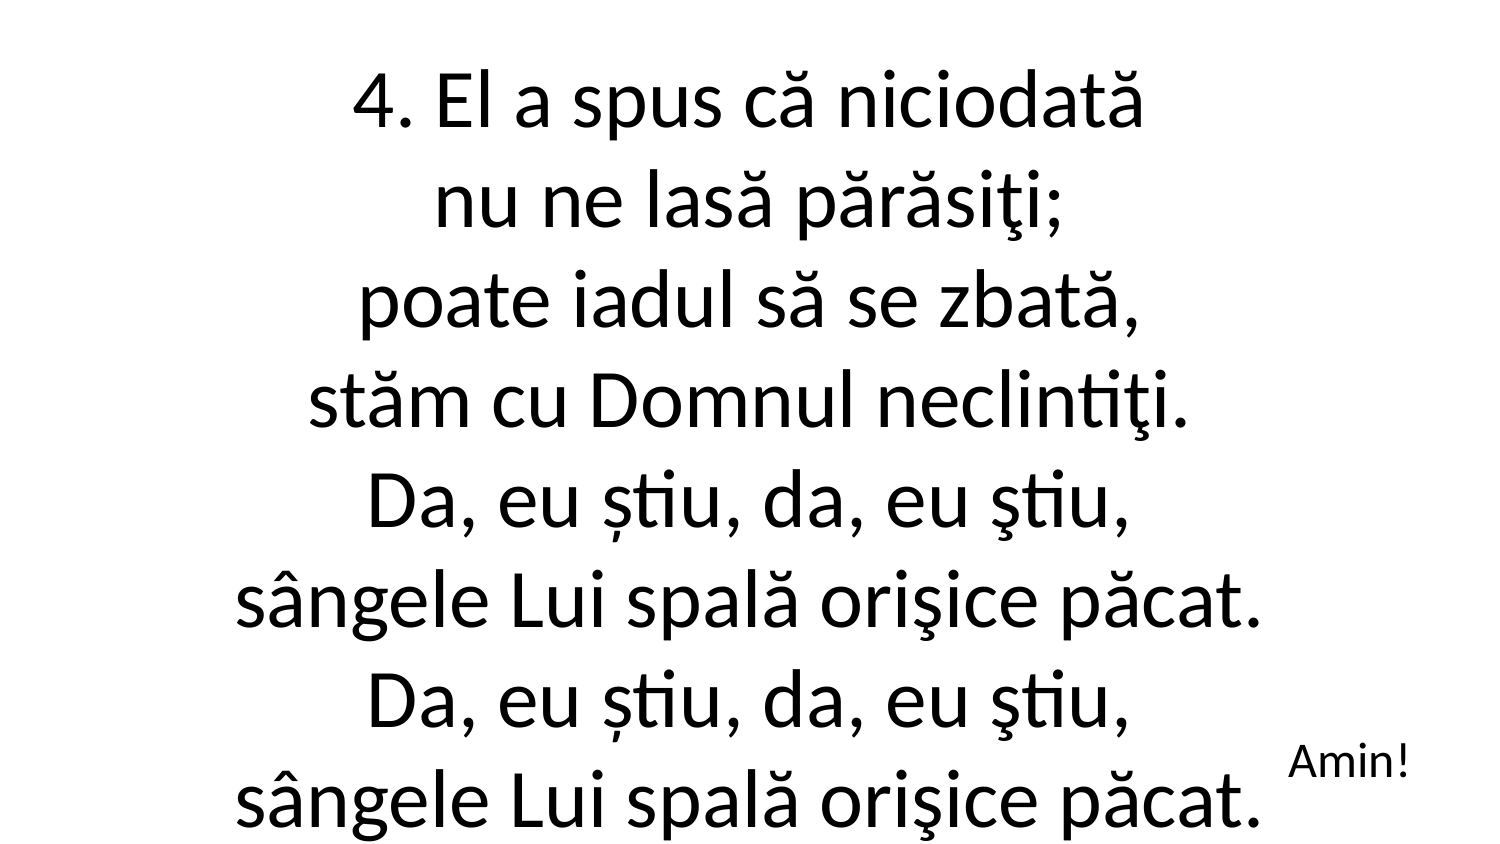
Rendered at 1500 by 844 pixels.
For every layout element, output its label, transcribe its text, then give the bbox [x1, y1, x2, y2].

text_box Amin! [1273, 674, 1427, 795]
text_box 4. El a spus că niciodată nu ne lasă părăsiţi; poate iadul să se zbată, stăm cu Domnul neclintiţi. Da, eu știu, da, eu ştiu, sângele Lui spală orişice păcat. Da, eu știu, da, eu ştiu, sângele Lui spală orişice păcat. [219, 0, 1281, 844]
